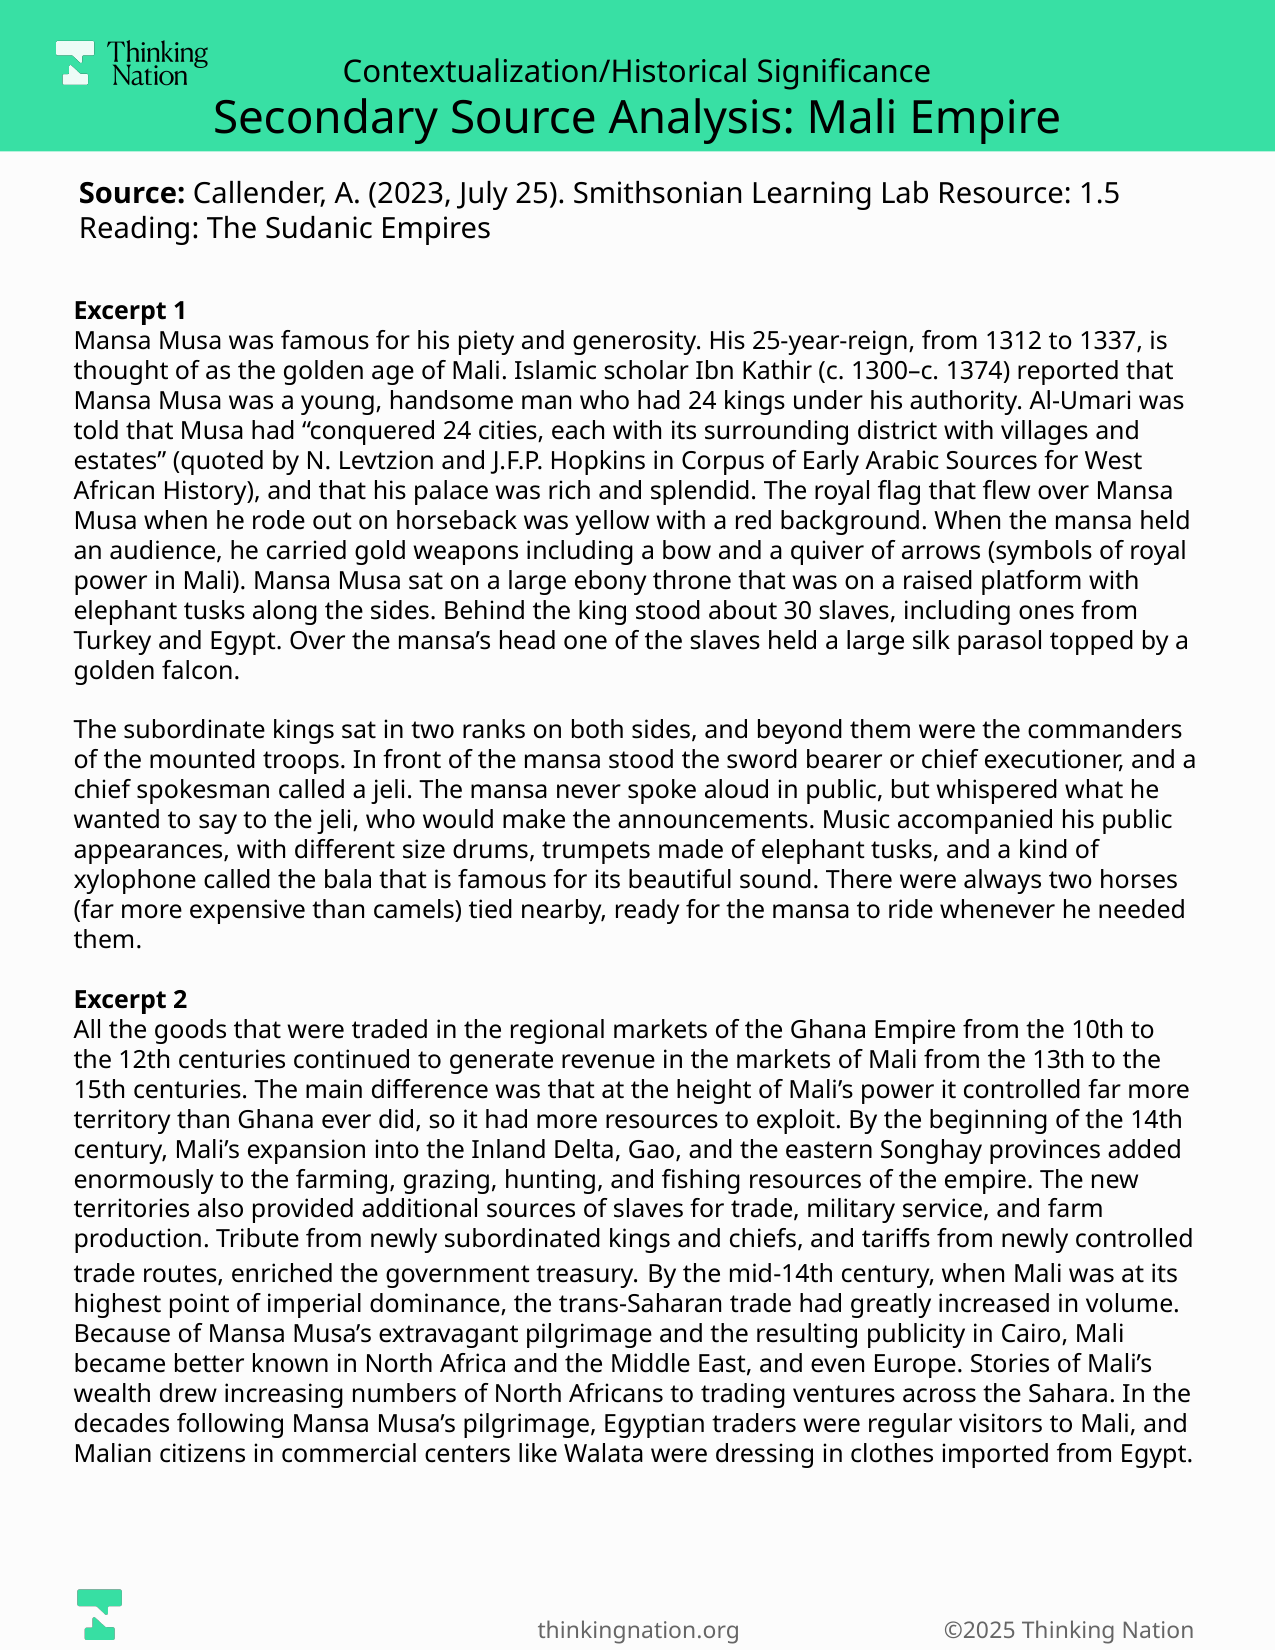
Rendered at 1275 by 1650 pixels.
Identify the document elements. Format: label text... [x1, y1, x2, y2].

picture [63, 1578, 135, 1650]
text_box Contextualization/Historical Significance Secondary Source Analysis: Mali Empire [0, 0, 1275, 152]
picture [38, 26, 213, 99]
text_box ©2025 Thinking Nation [909, 1599, 1211, 1650]
text_box thinkingnation.org [488, 1599, 790, 1650]
text_box Source: Callender, A. (2023, July 25). Smithsonian Learning Lab Resource: 1.5 Reading: The Sudanic Empires [64, 159, 1223, 260]
text_box Excerpt 1 Mansa Musa was famous for his piety and generosity. His 25-year-reign, from 1312 to 1337, is thought of as the golden age of Mali. Islamic scholar Ibn Kathir (c. 1300–c. 1374) reported that Mansa Musa was a young, handsome man who had 24 kings under his authority. Al-Umari was told that Musa had “conquered 24 cities, each with its surrounding district with villages and estates” (quoted by N. Levtzion and J.F.P. Hopkins in Corpus of Early Arabic Sources for West African History), and that his palace was rich and splendid. The royal flag that flew over Mansa Musa when he rode out on horseback was yellow with a red background. When the mansa held an audience, he carried gold weapons including a bow and a quiver of arrows (symbols of royal power in Mali). Mansa Musa sat on a large ebony throne that was on a raised platform with elephant tusks along the sides. Behind the king stood about 30 slaves, including ones from Turkey and Egypt. Over the mansa’s head one of the slaves held a large silk parasol topped by a golden falcon. The subordinate kings sat in two ranks on both sides, and beyond them were the commanders of the mounted troops. In front of the mansa stood the sword bearer or chief executioner, and a chief spokesman called a jeli. The mansa never spoke aloud in public, but whispered what he wanted to say to the jeli, who would make the announcements. Music accompanied his public appearances, with different size drums, trumpets made of elephant tusks, and a kind of xylophone called the bala that is famous for its beautiful sound. There were always two horses (far more expensive than camels) tied nearby, ready for the mansa to ride whenever he needed them. Excerpt 2 All the goods that were traded in the regional markets of the Ghana Empire from the 10th to the 12th centuries continued to generate revenue in the markets of Mali from the 13th to the 15th centuries. The main difference was that at the height of Mali’s power it controlled far more territory than Ghana ever did, so it had more resources to exploit. By the beginning of the 14th century, Mali’s expansion into the Inland Delta, Gao, and the eastern Songhay provinces added enormously to the farming, grazing, hunting, and fishing resources of the empire. The new territories also provided additional sources of slaves for trade, military service, and farm production. Tribute from newly subordinated kings and chiefs, and tariffs from newly controlled trade routes, enriched the government treasury. By the mid-14th century, when Mali was at its highest point of imperial dominance, the trans-Saharan trade had greatly increased in volume. Because of Mansa Musa’s extravagant pilgrimage and the resulting publicity in Cairo, Mali became better known in North Africa and the Middle East, and even Europe. Stories of Mali’s wealth drew increasing numbers of North Africans to trading ventures across the Sahara. In the decades following Mansa Musa’s pilgrimage, Egyptian traders were regular visitors to Mali, and Malian citizens in commercial centers like Walata were dressing in clothes imported from Egypt. [58, 279, 1217, 1522]
